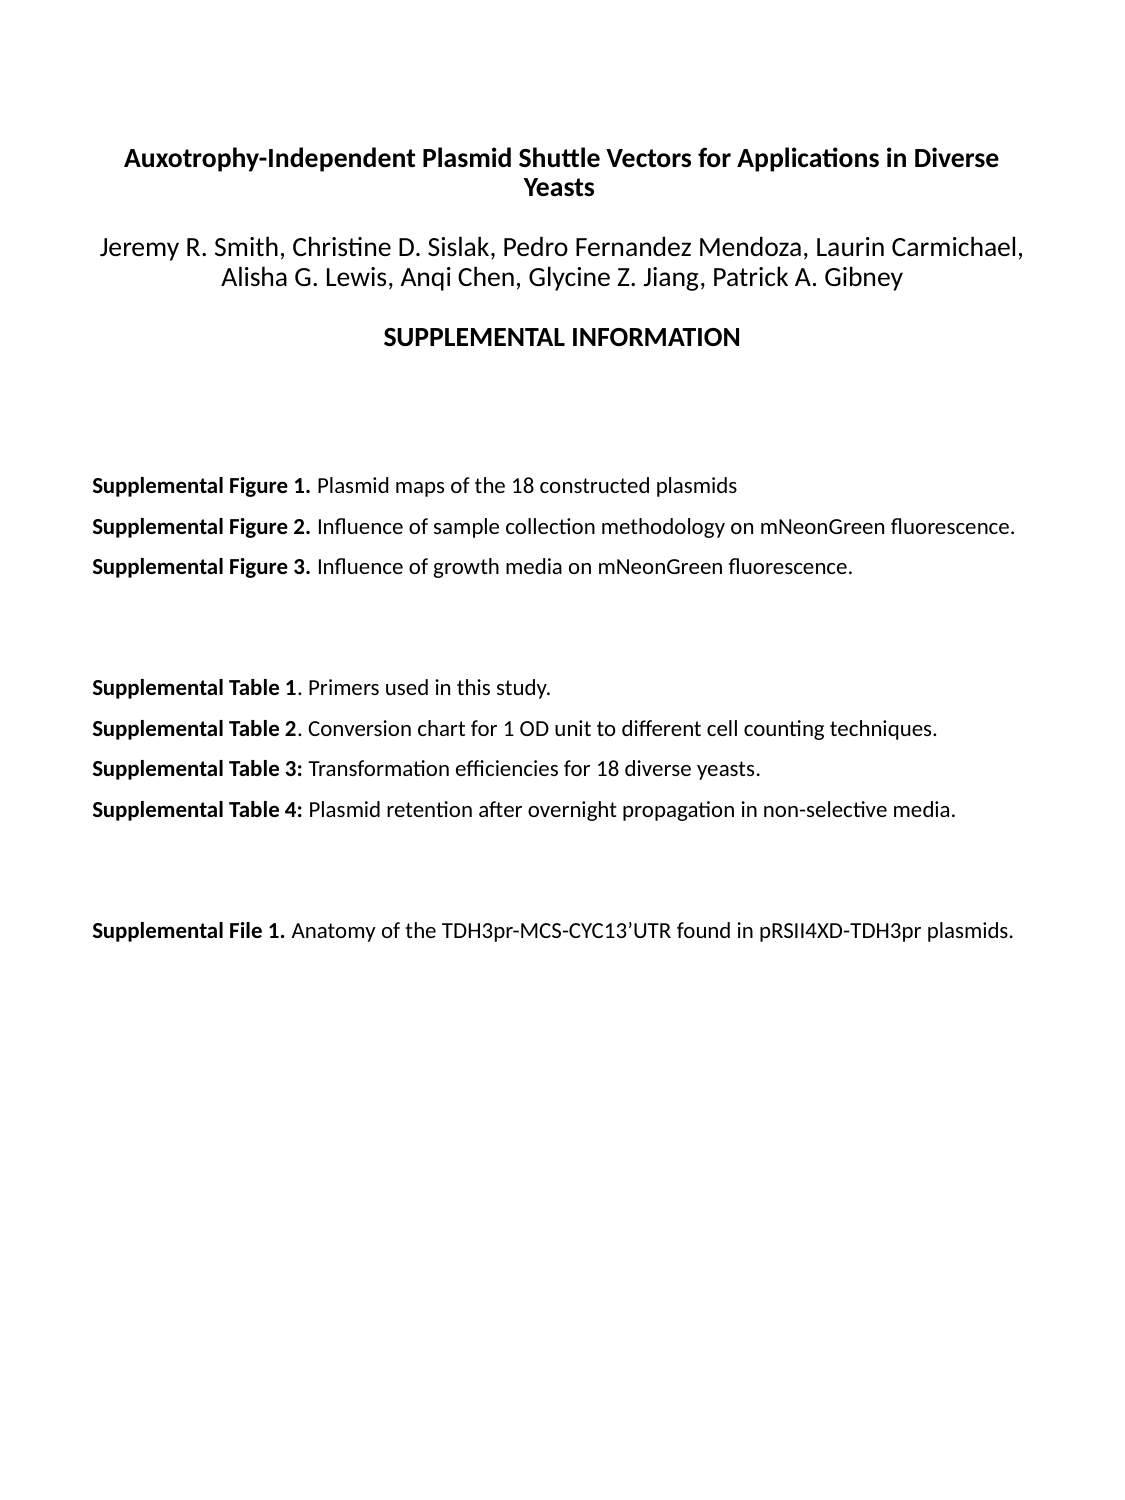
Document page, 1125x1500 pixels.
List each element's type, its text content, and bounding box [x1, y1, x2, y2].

title Auxotrophy-Independent Plasmid Shuttle Vectors for Applications in Diverse Yeasts Jeremy R. Smith, Christine D. Sislak, Pedro Fernandez Mendoza, Laurin Carmichael, Alisha G. Lewis, Anqi Chen, Glycine Z. Jiang, Patrick A. Gibney SUPPLEMENTAL INFORMATION [77, 134, 1048, 425]
list Supplemental Figure 1. Plasmid maps of the 18 constructed plasmids Supplemental Figure 2. Influence of sample collection methodology on mNeonGreen fluorescence. Supplemental Figure 3. Influence of growth media on mNeonGreen fluorescence. Supplemental Table 1. Primers used in this study. Supplemental Table 2. Conversion chart for 1 OD unit to different cell counting techniques. Supplemental Table 3: Transformation efficiencies for 18 diverse yeasts. Supplemental Table 4: Plasmid retention after overnight propagation in non-selective media. Supplemental File 1. Anatomy of the TDH3pr-MCS-CYC13’UTR found in pRSII4XD-TDH3pr plasmids. [77, 466, 1048, 1136]
